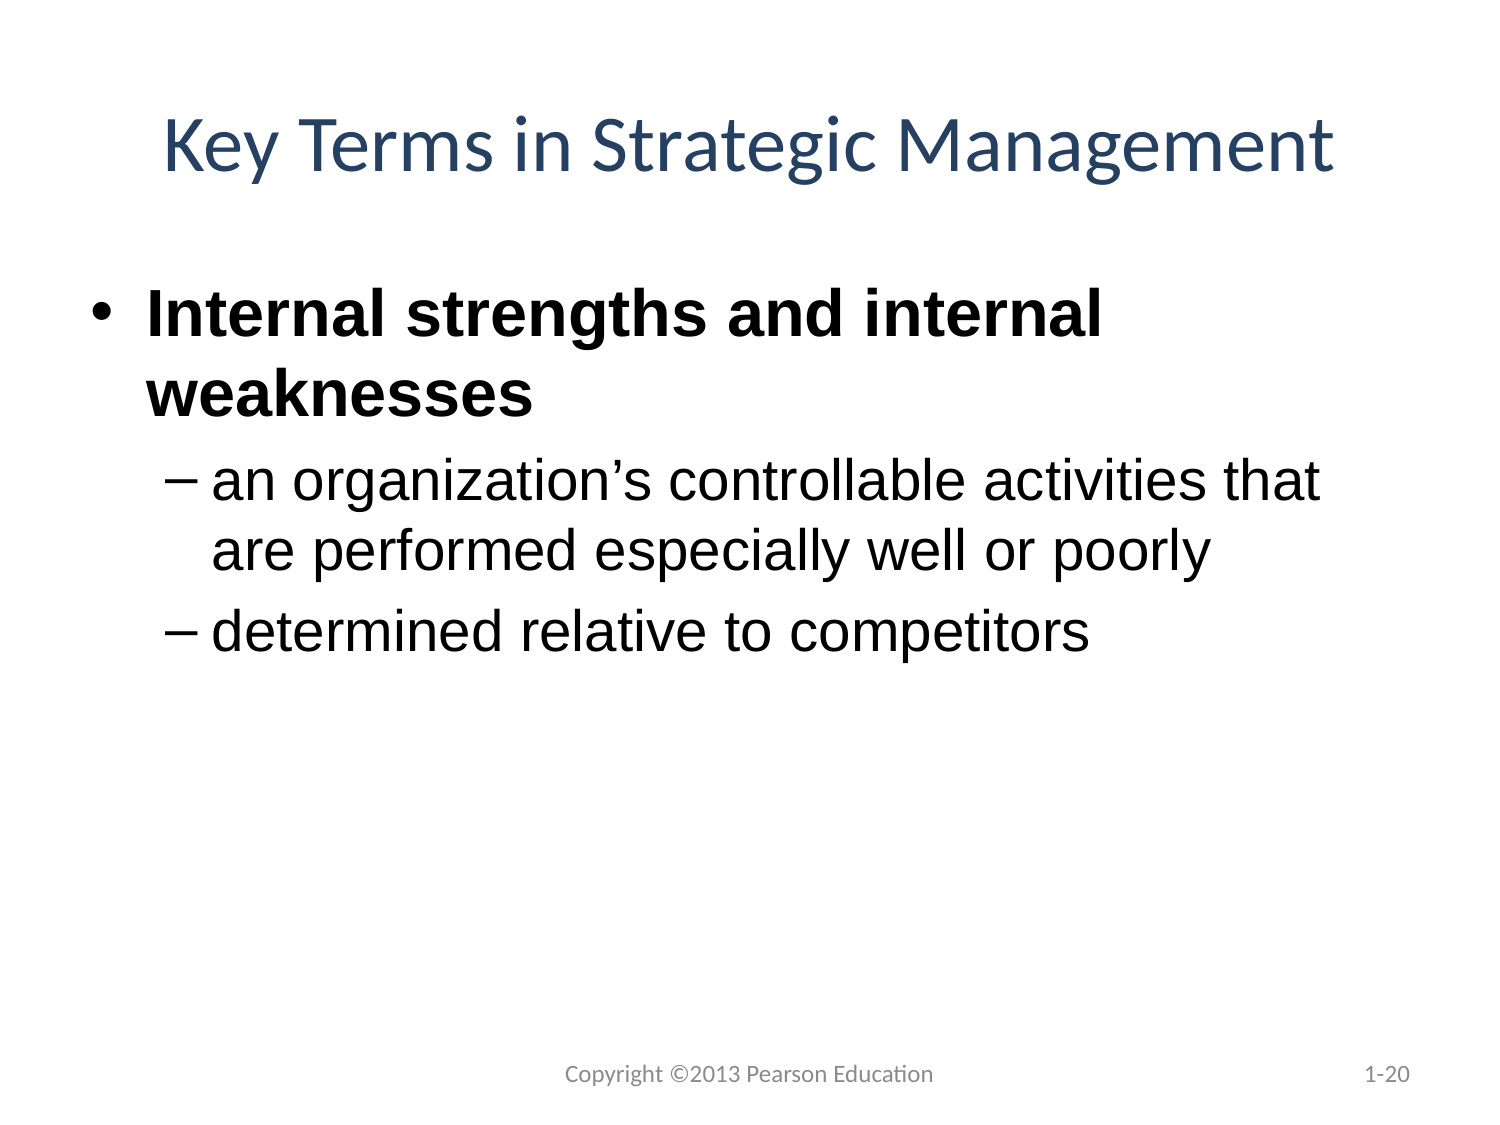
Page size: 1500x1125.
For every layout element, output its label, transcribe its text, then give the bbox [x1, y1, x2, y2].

list Internal strengths and internal weaknesses an organization’s controllable activities that are performed especially well or poorly determined relative to competitors [75, 262, 1425, 1005]
slide_number 1-20 [1074, 1042, 1425, 1103]
title Key Terms in Strategic Management [75, 45, 1425, 233]
footer Copyright ©2013 Pearson Education [512, 1042, 988, 1103]
